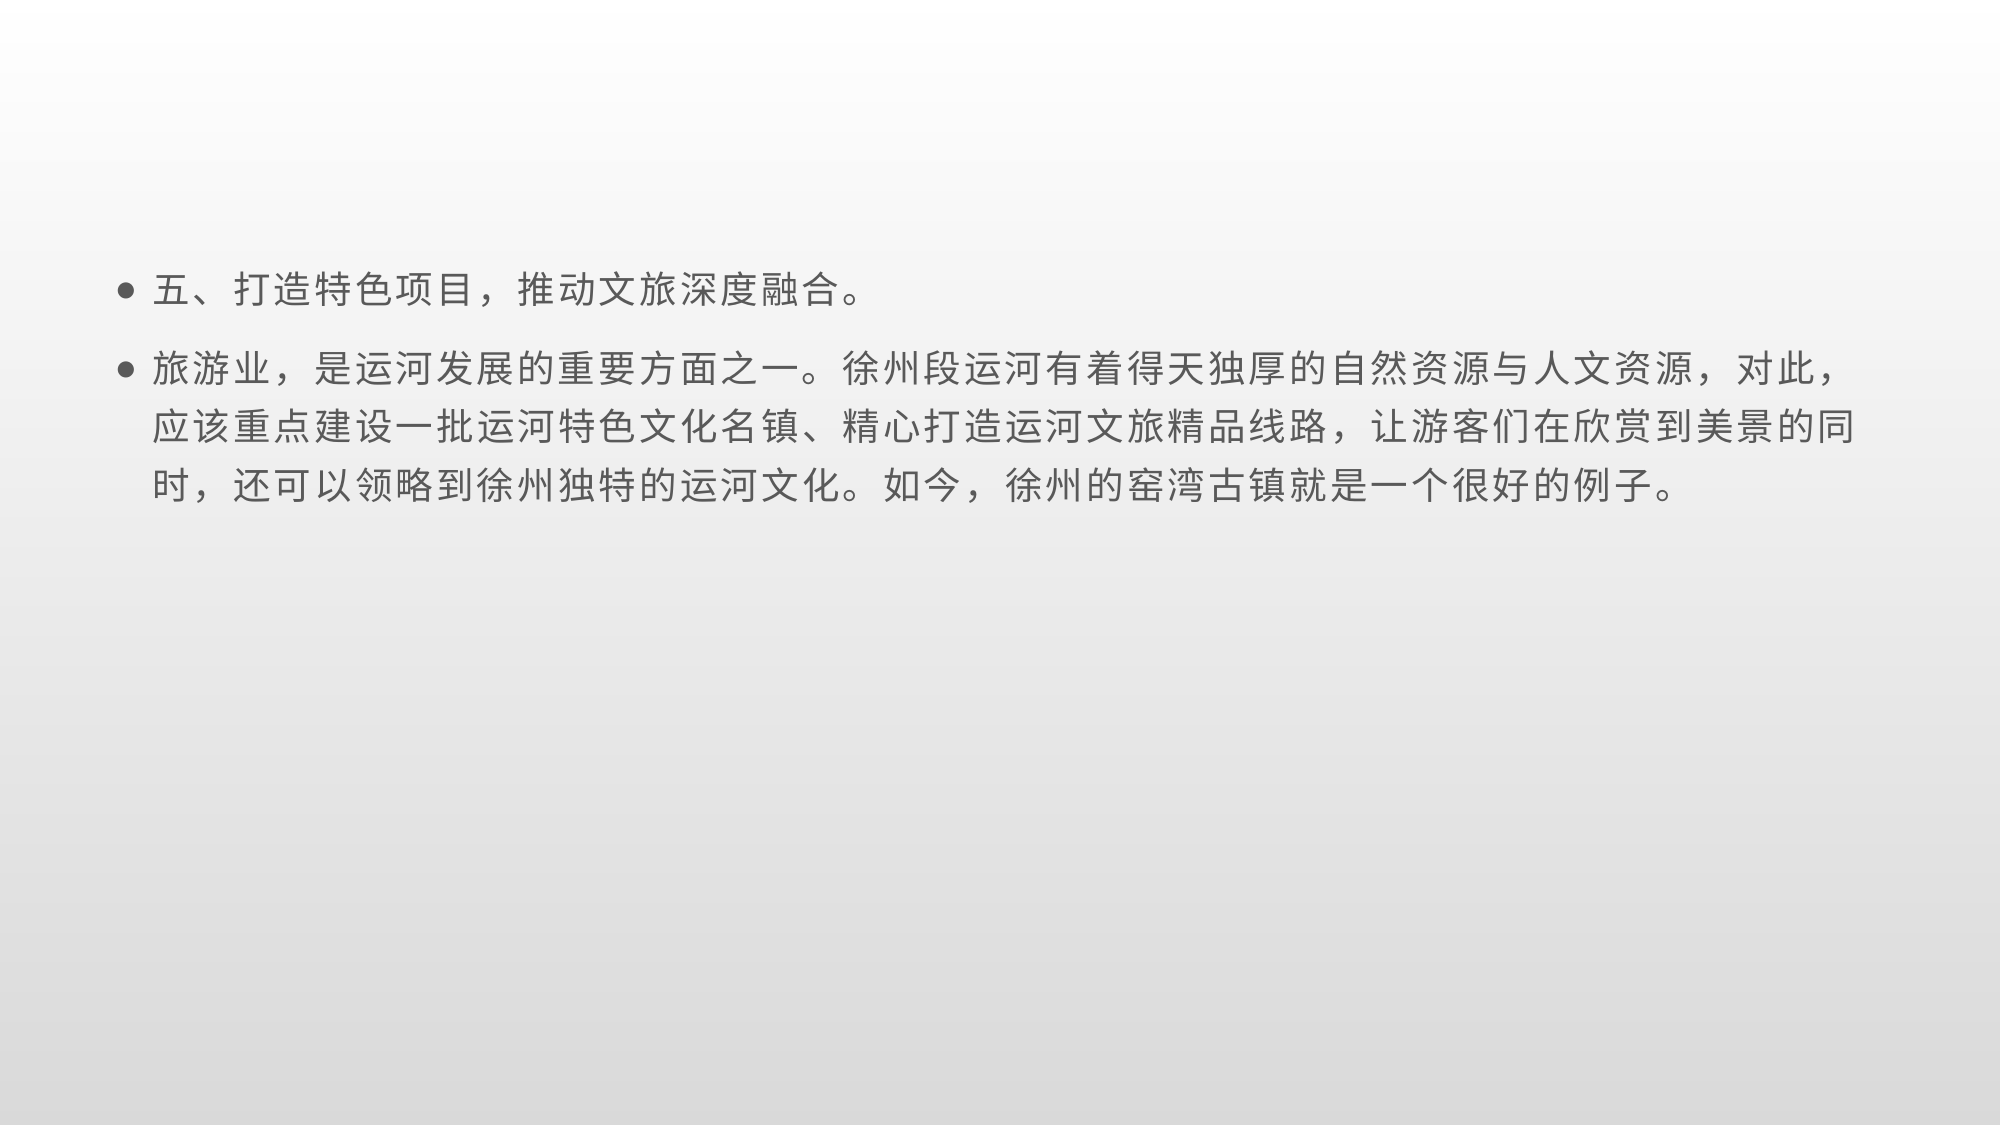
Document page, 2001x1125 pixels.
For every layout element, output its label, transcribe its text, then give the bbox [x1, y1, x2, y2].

list 五、打造特色项目，推动文旅深度融合。 旅游业，是运河发展的重要方面之一。徐州段运河有着得天独厚的自然资源与人文资源，对此，应该重点建设一批运河特色文化名镇、精心打造运河文旅精品线路，让游客们在欣赏到美景的同时，还可以领略到徐州独特的运河文化。如今，徐州的窑湾古镇就是一个很好的例子。 [99, 244, 1900, 1026]
